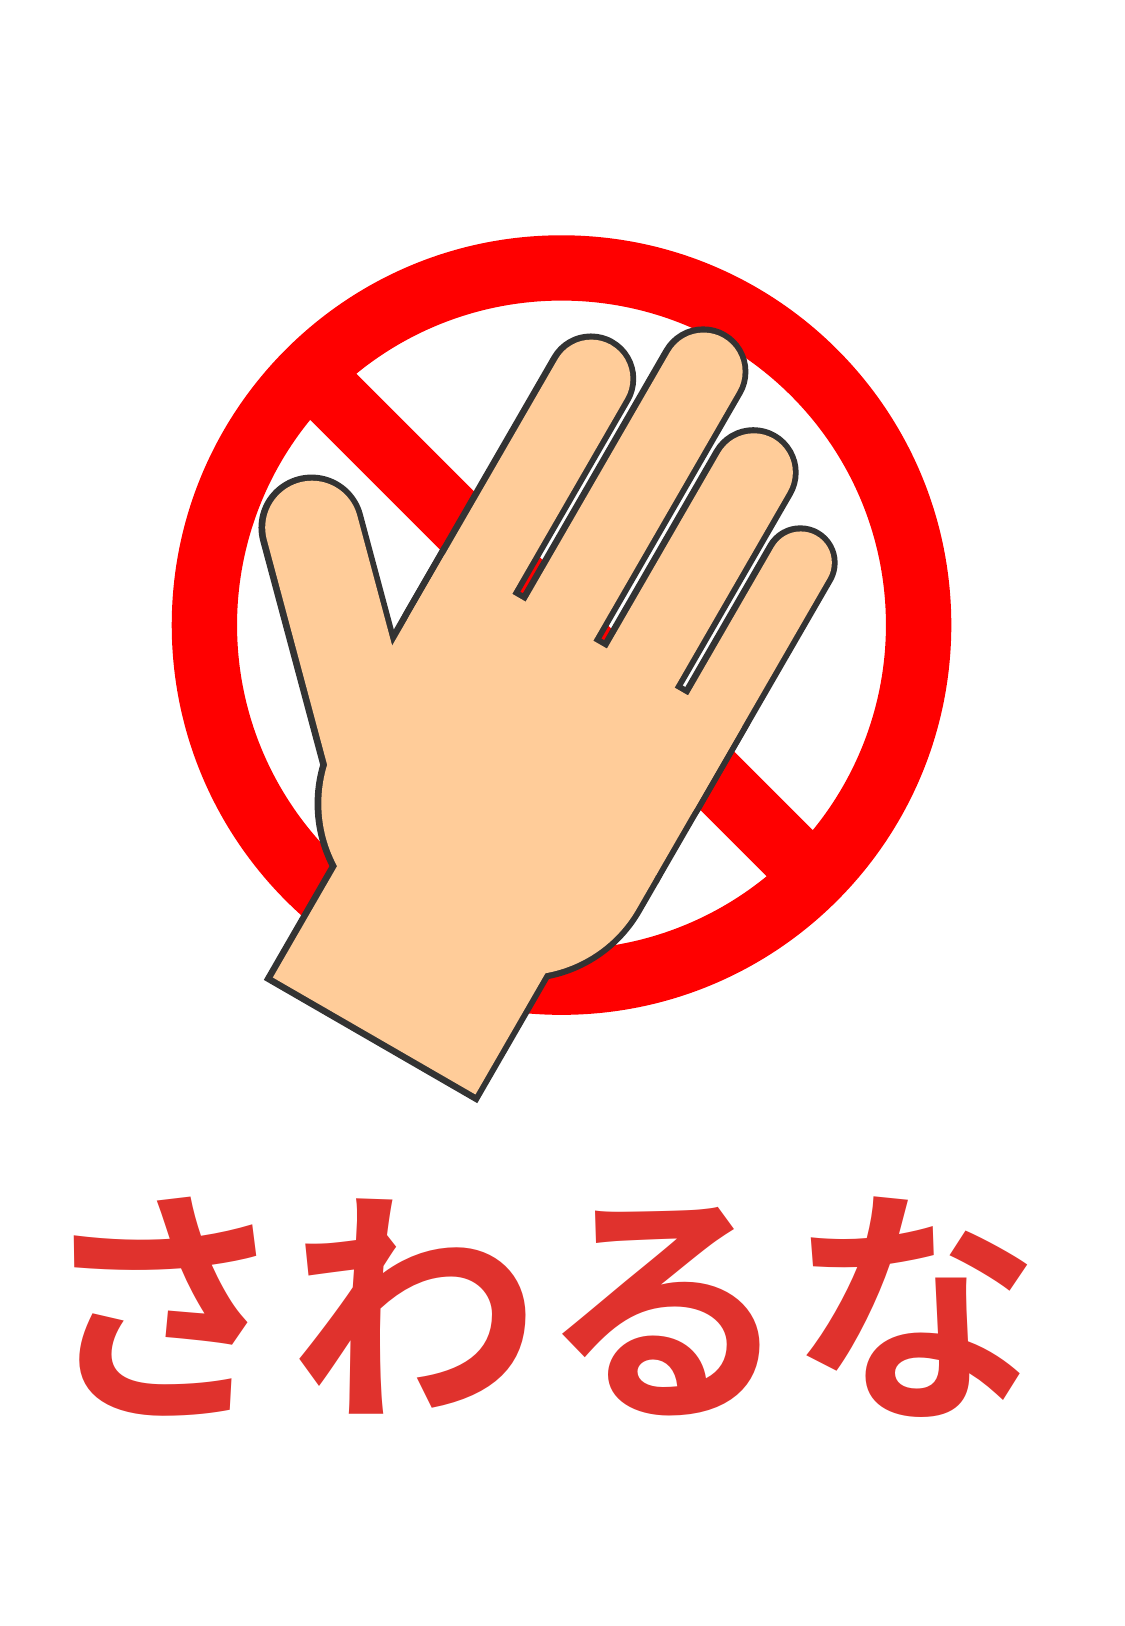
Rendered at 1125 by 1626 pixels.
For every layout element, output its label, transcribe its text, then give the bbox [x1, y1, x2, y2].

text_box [171, 234, 952, 1065]
text_box さわるな [23, 1144, 1106, 1459]
